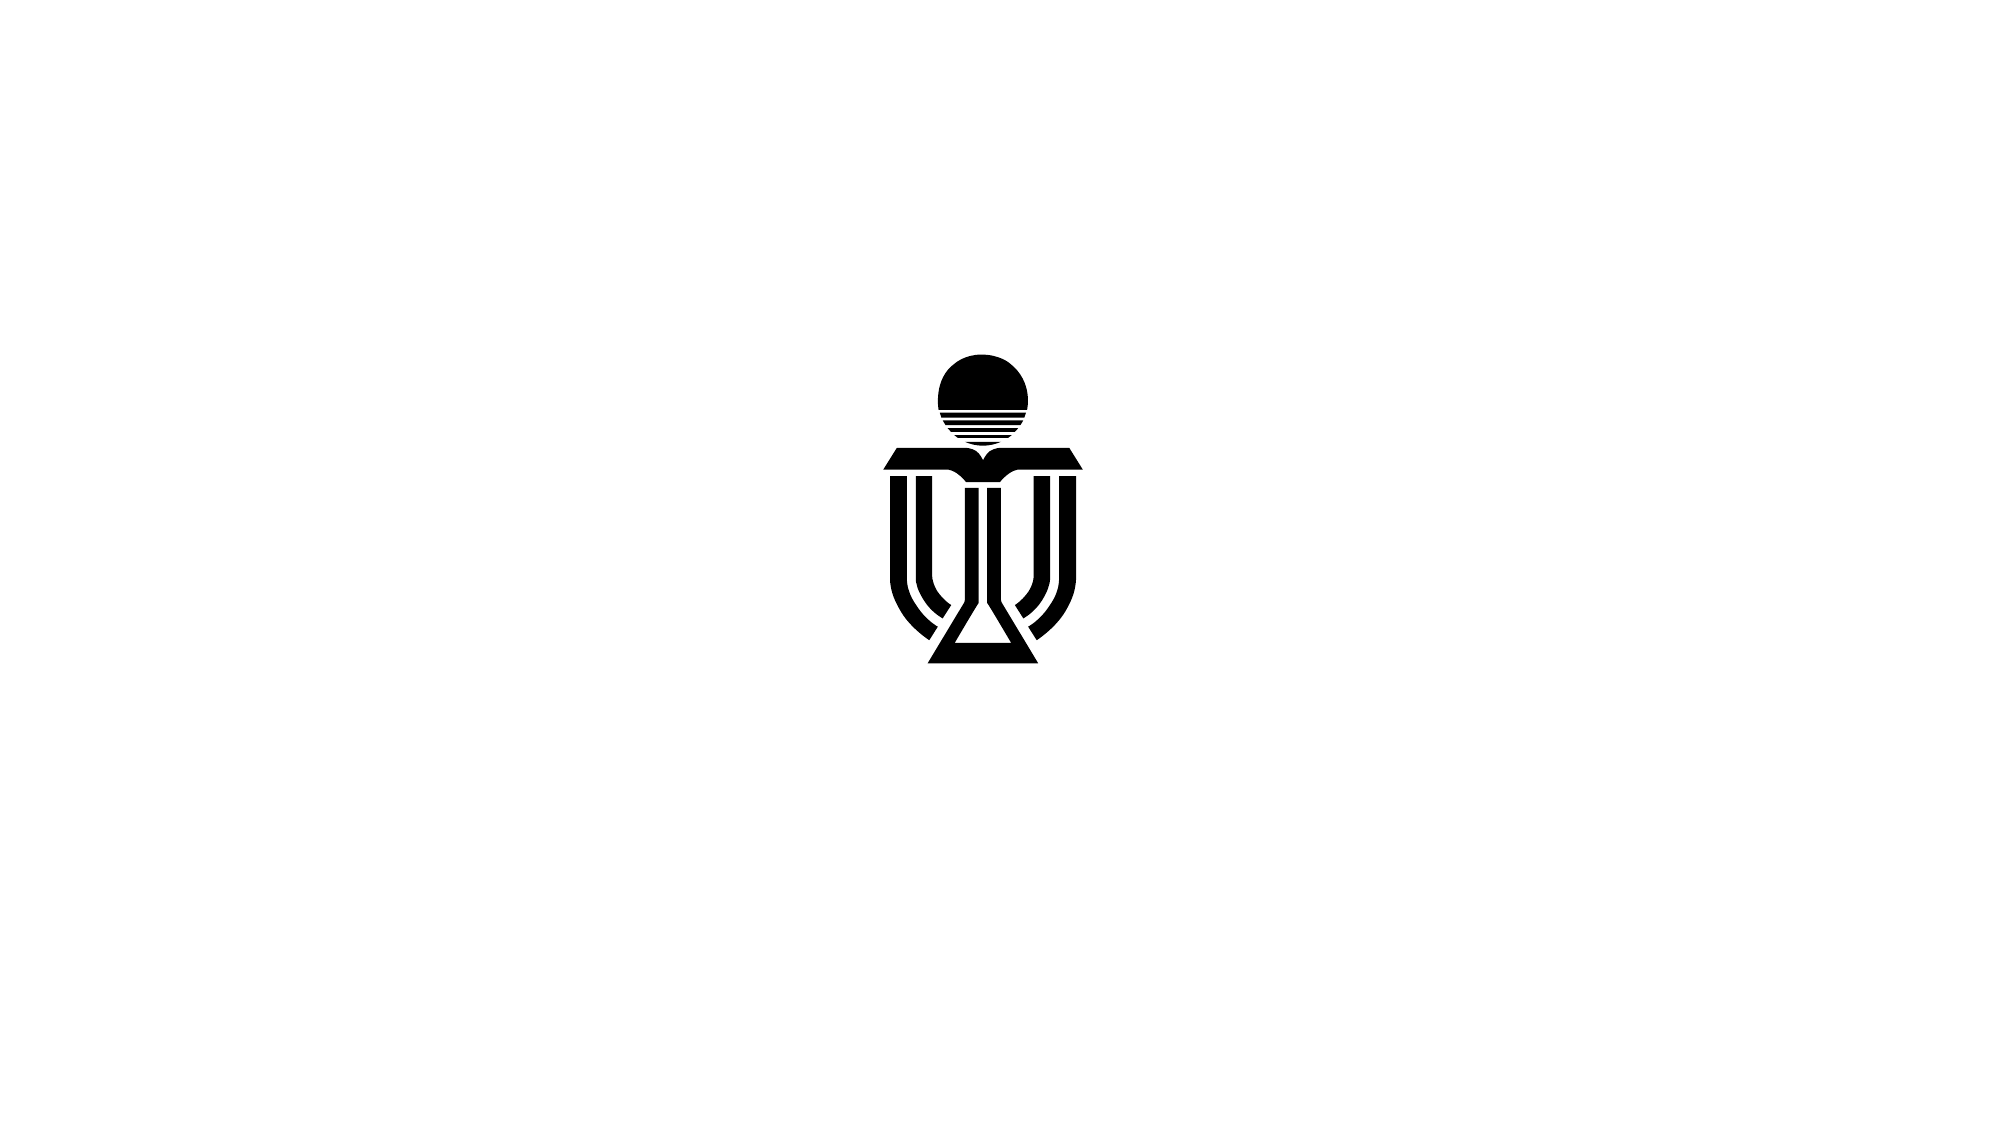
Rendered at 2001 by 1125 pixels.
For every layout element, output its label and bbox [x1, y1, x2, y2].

text_box [883, 354, 1083, 664]
